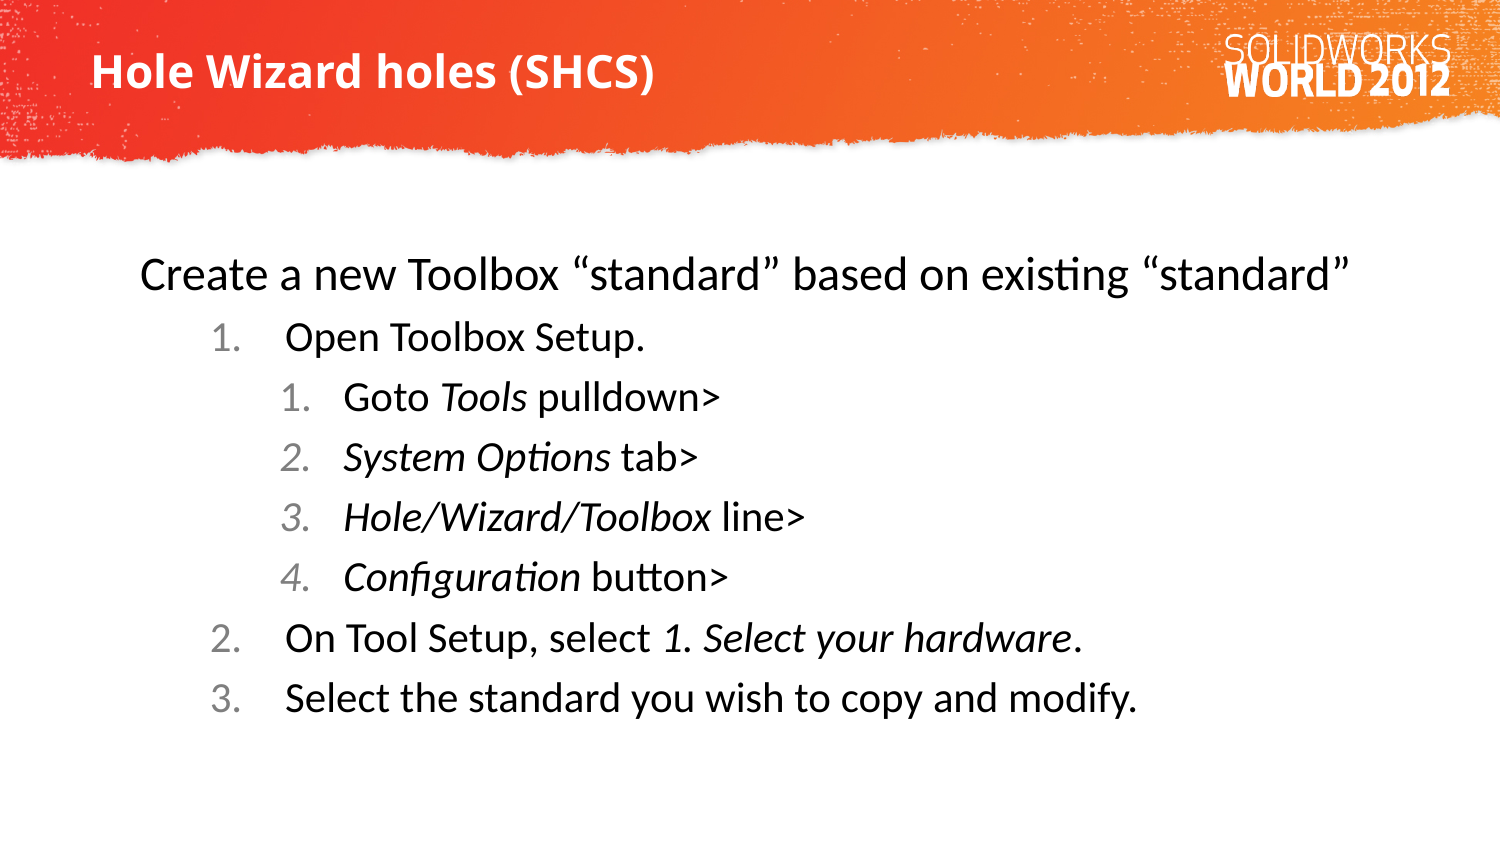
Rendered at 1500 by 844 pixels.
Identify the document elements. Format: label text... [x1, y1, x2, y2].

list Create a new Toolbox “standard” based on existing “standard” Open Toolbox Setup. Goto Tools pulldown> System Options tab> Hole/Wizard/Toolbox line> Configuration button> On Tool Setup, select 1. Select your hardware. Select the standard you wish to copy and modify. [125, 234, 1388, 779]
title Hole Wizard holes (SHCS) [75, 18, 1163, 122]
picture [0, 0, 1500, 844]
